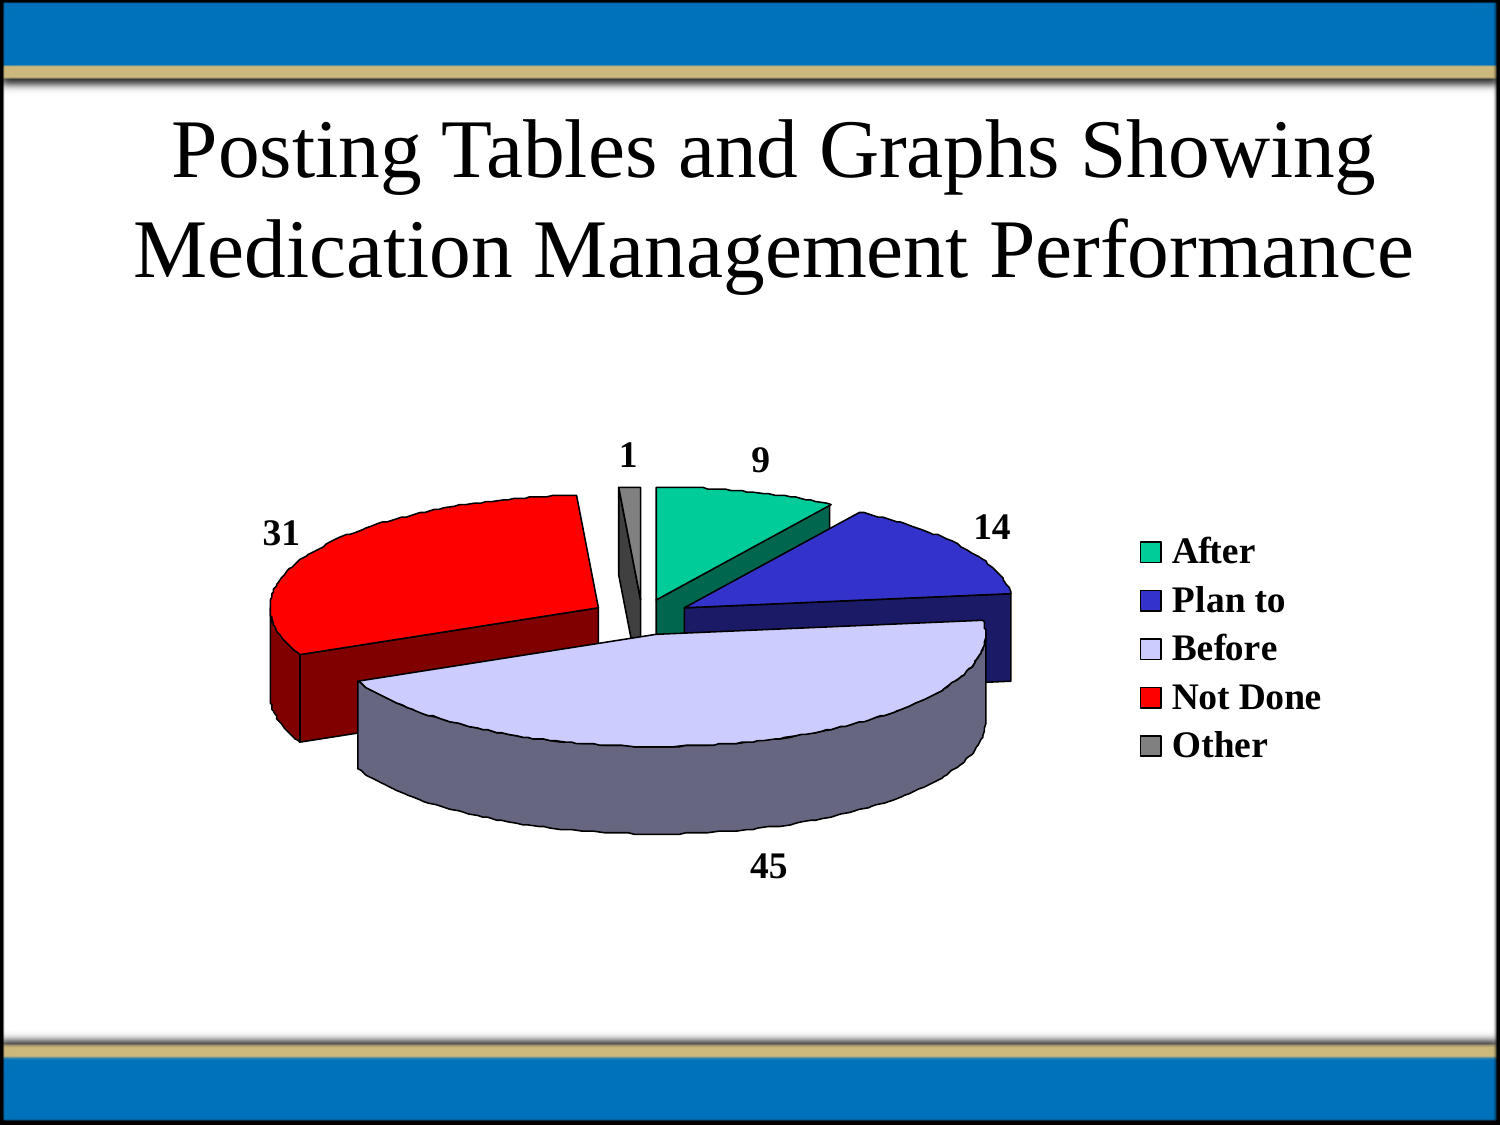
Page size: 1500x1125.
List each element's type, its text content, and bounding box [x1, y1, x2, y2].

picture [0, 0, 1500, 1125]
title Posting Tables and Graphs Showing Medication Management Performance [112, 99, 1438, 288]
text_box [112, 324, 1388, 1001]
